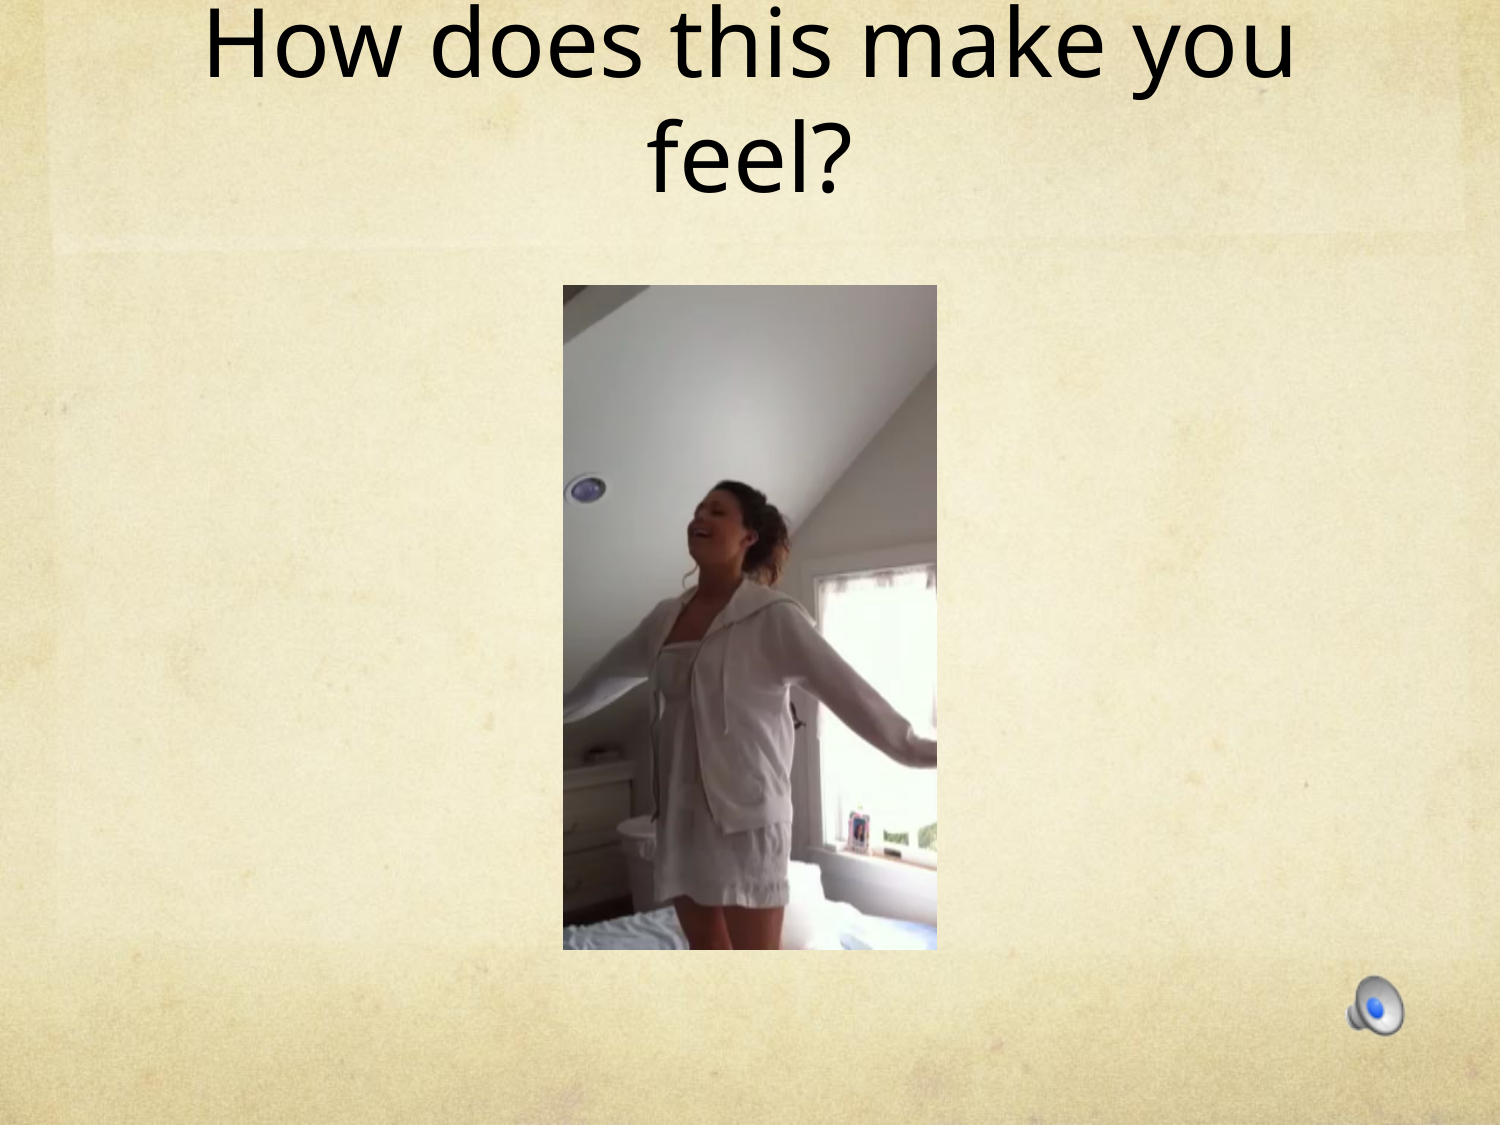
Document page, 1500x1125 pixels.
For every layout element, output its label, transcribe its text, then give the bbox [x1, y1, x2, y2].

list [561, 284, 938, 951]
picture [0, 0, 1500, 1125]
title How does this make you feel? [150, 82, 1350, 225]
